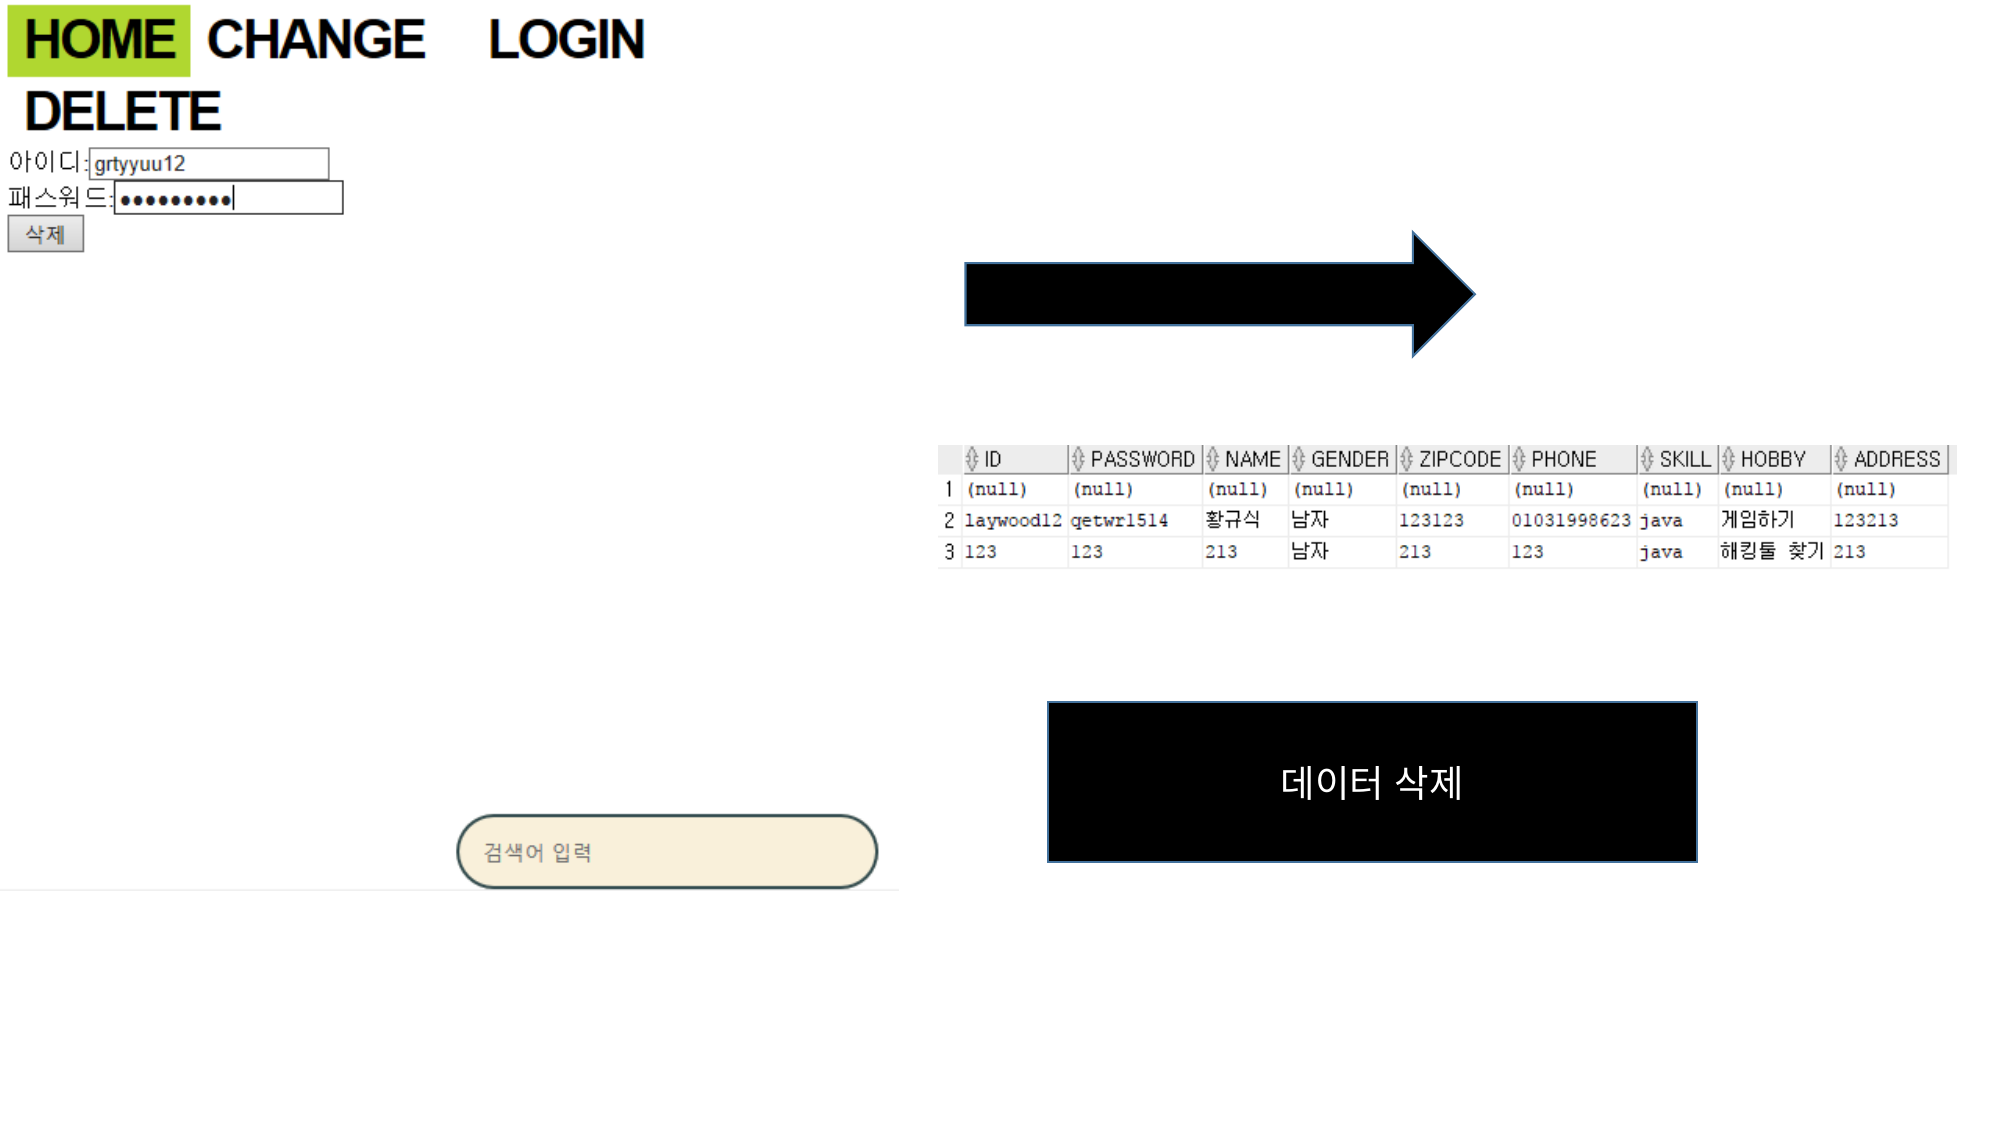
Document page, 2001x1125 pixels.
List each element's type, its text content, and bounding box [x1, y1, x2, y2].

picture [0, 0, 899, 891]
text_box [964, 229, 1477, 359]
text_box 데이터 삭제 [1047, 701, 1698, 863]
picture [937, 445, 1957, 577]
